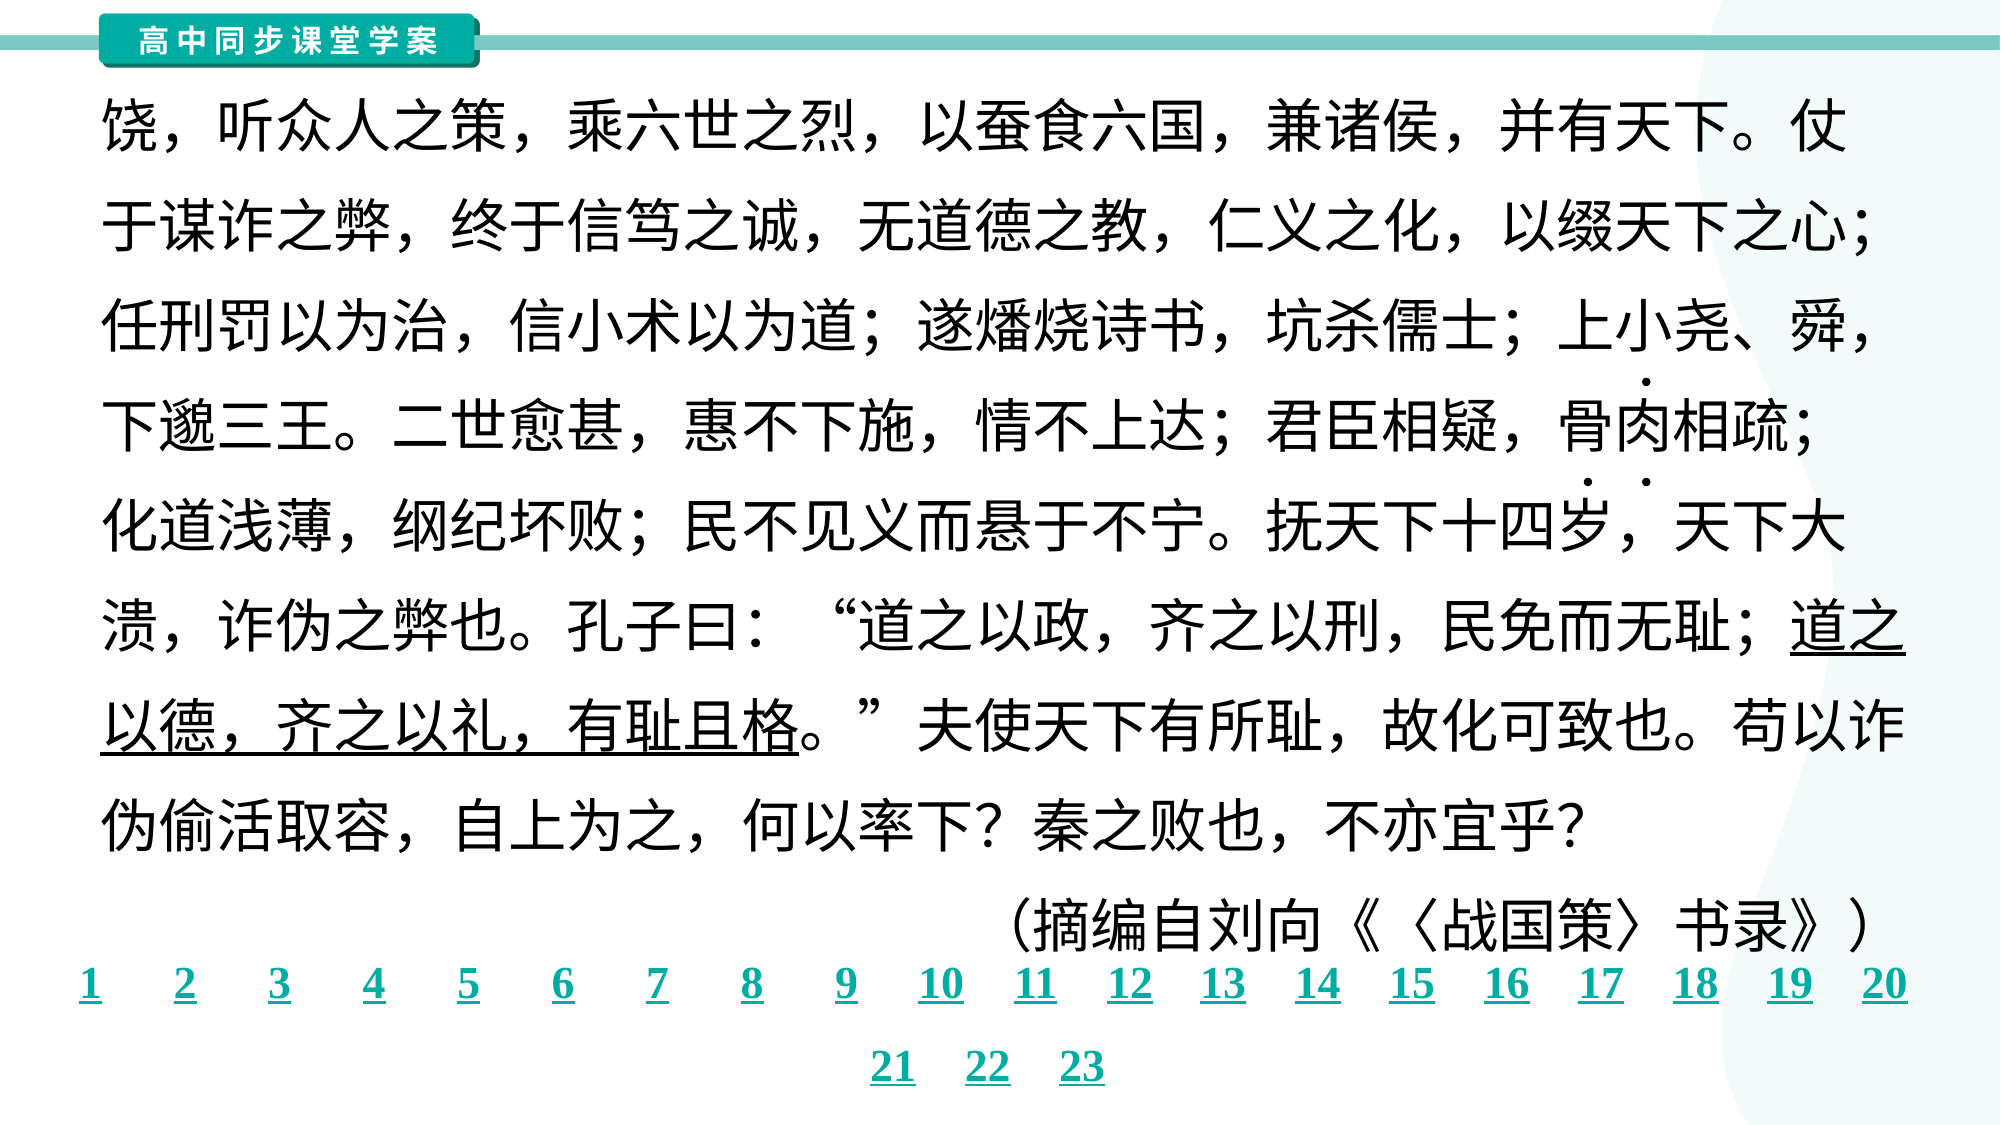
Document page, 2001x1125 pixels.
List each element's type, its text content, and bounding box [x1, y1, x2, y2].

picture [0, 0, 2000, 1125]
text_box [1642, 377, 1651, 387]
text_box [1642, 477, 1651, 487]
text_box [1583, 477, 1593, 487]
text_box 饶，听众人之策，乘六世之烈，以蚕食六国，兼诸侯，并有天下。仗 于谋诈之弊，终于信笃之诚，无道德之教，仁义之化，以缀天下之心； 任刑罚以为治，信小术以为道；遂燔烧诗书，坑杀儒士；上小尧、舜， 下邈三王。二世愈甚，惠不下施，情不上达；君臣相疑，骨肉相疏； 化道浅薄，纲纪坏败；民不见义而悬于不宁。抚天下十四岁，天下大 溃，诈伪之弊也。孔子曰：“道之以政，齐之以刑，民免而无耻；道之 以德，齐之以礼，有耻且格。”夫使天下有所耻，故化可致也。苟以诈 伪偷活取容，自上为之，何以率下？秦之败也，不亦宜乎？ （摘编自刘向《〈战国策〉书录》） [100, 59, 1899, 960]
